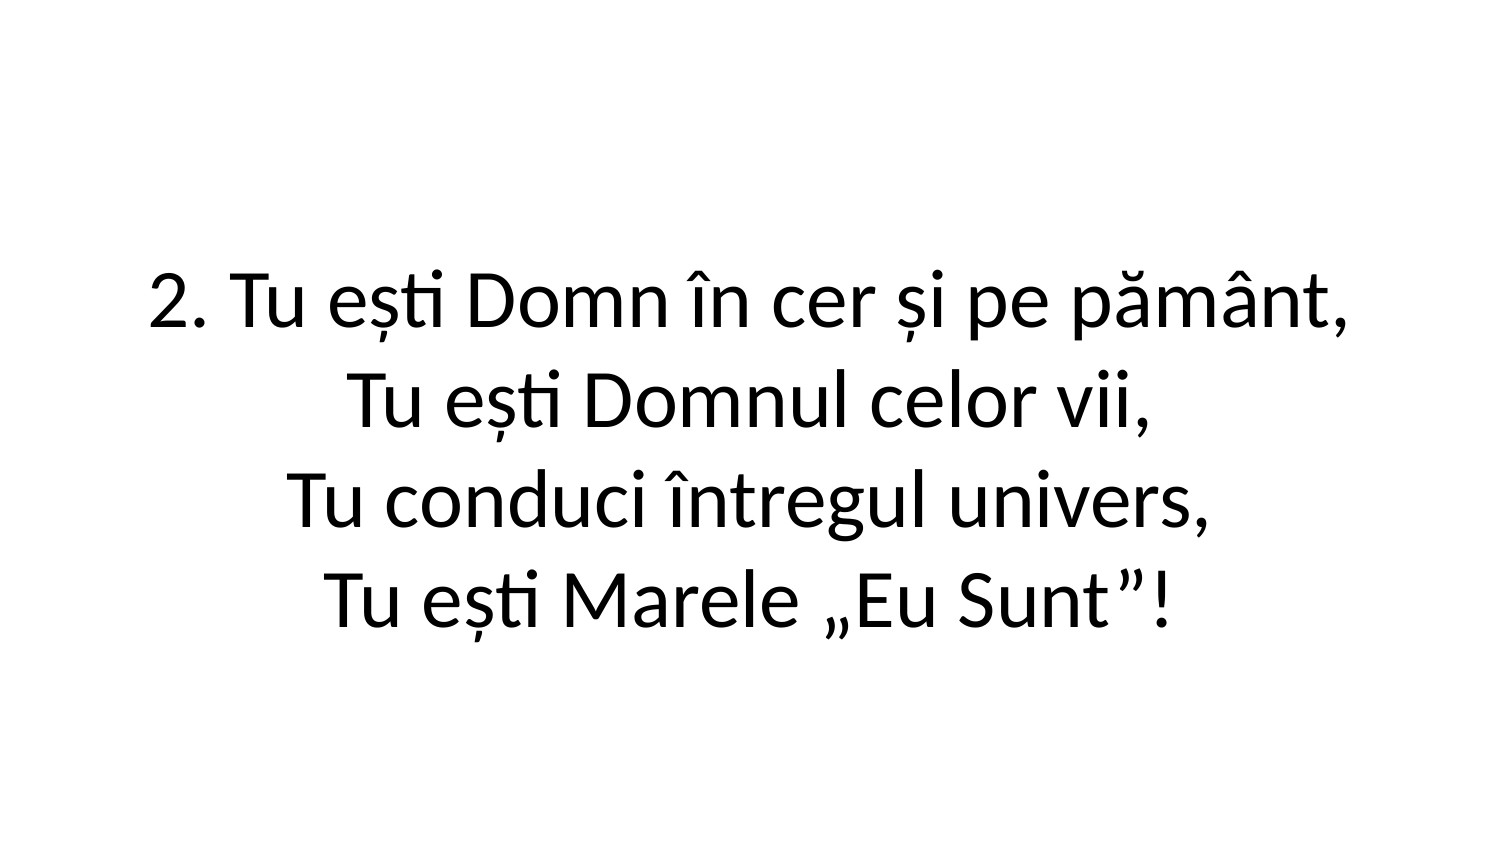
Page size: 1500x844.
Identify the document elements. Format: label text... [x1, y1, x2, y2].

text_box 2. Tu ești Domn în cer și pe pământ, Tu ești Domnul celor vii, Tu conduci întregul univers, Tu ești Marele „Eu Sunt”! [132, 192, 1368, 652]
